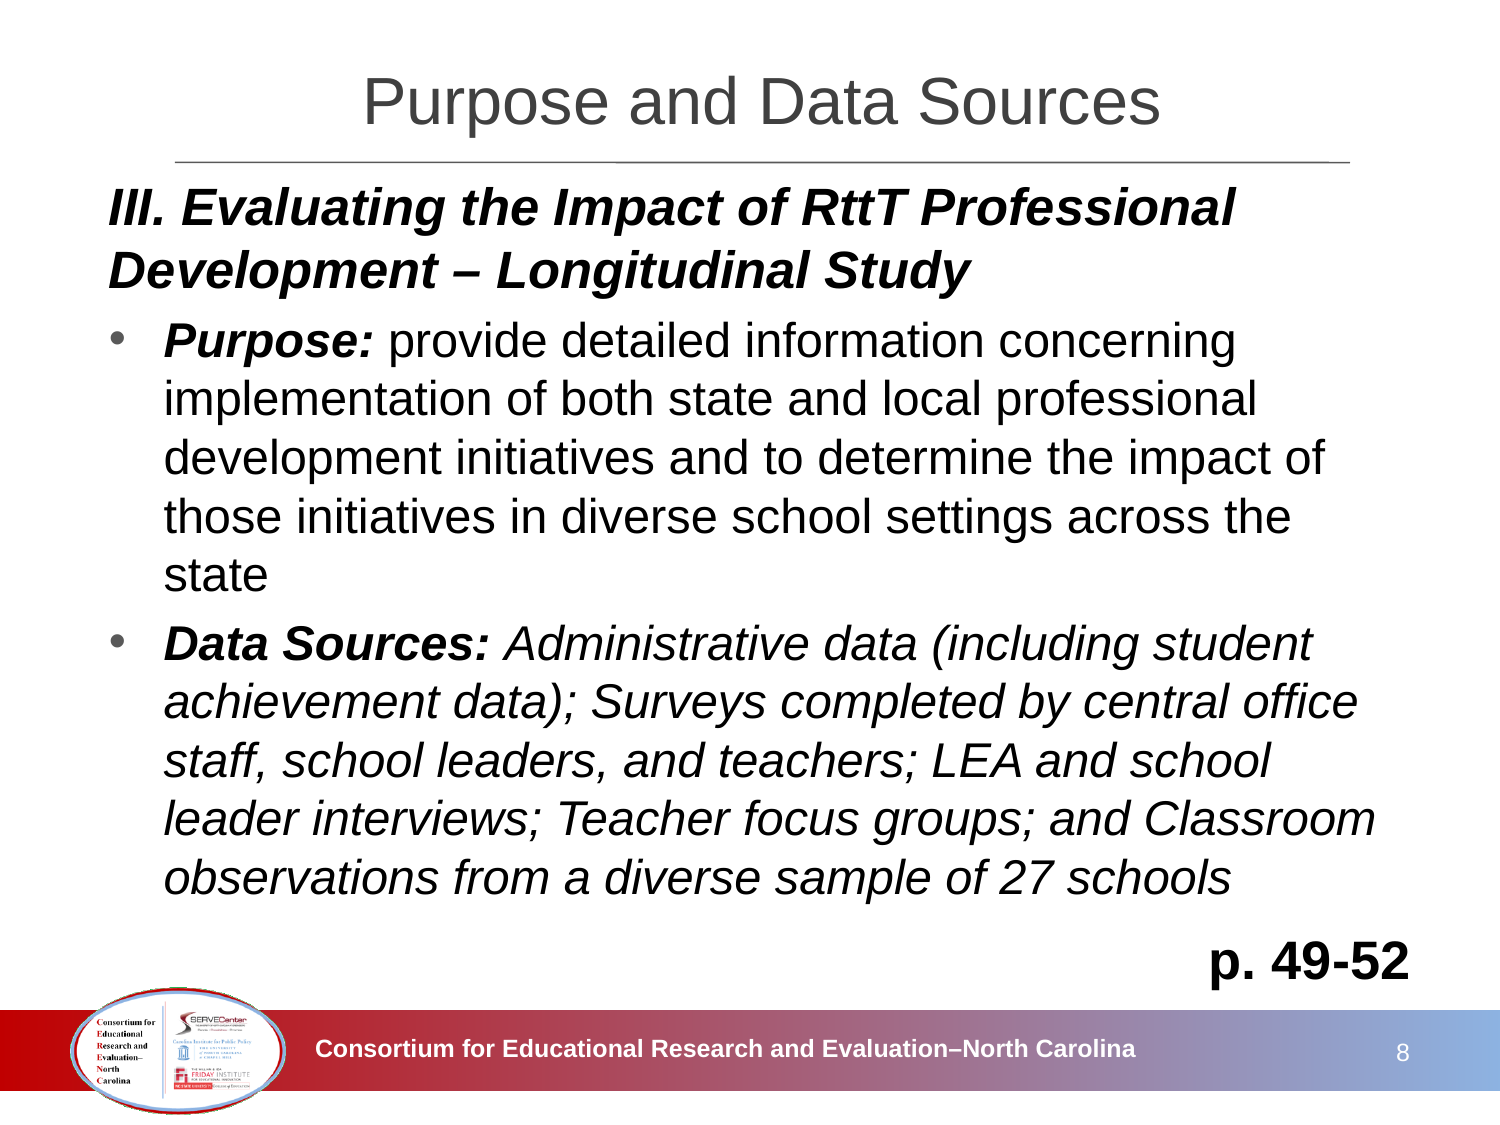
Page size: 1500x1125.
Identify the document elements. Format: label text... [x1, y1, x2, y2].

title Purpose and Data Sources [174, 44, 1351, 151]
picture [70, 986, 286, 1116]
text_box p. 49-52 [1193, 917, 1456, 998]
slide_number 8 [1268, 1021, 1425, 1082]
list III. Evaluating the Impact of RttT Professional Development – Longitudinal Study Purpose: provide detailed information concerning implementation of both state and local professional development initiatives and to determine the impact of those initiatives in diverse school settings across the state Data Sources: Administrative data (including student achievement data); Surveys completed by central office staff, school leaders, and teachers; LEA and school leader interviews; Teacher focus groups; and Classroom observations from a diverse sample of 27 schools [93, 165, 1407, 960]
